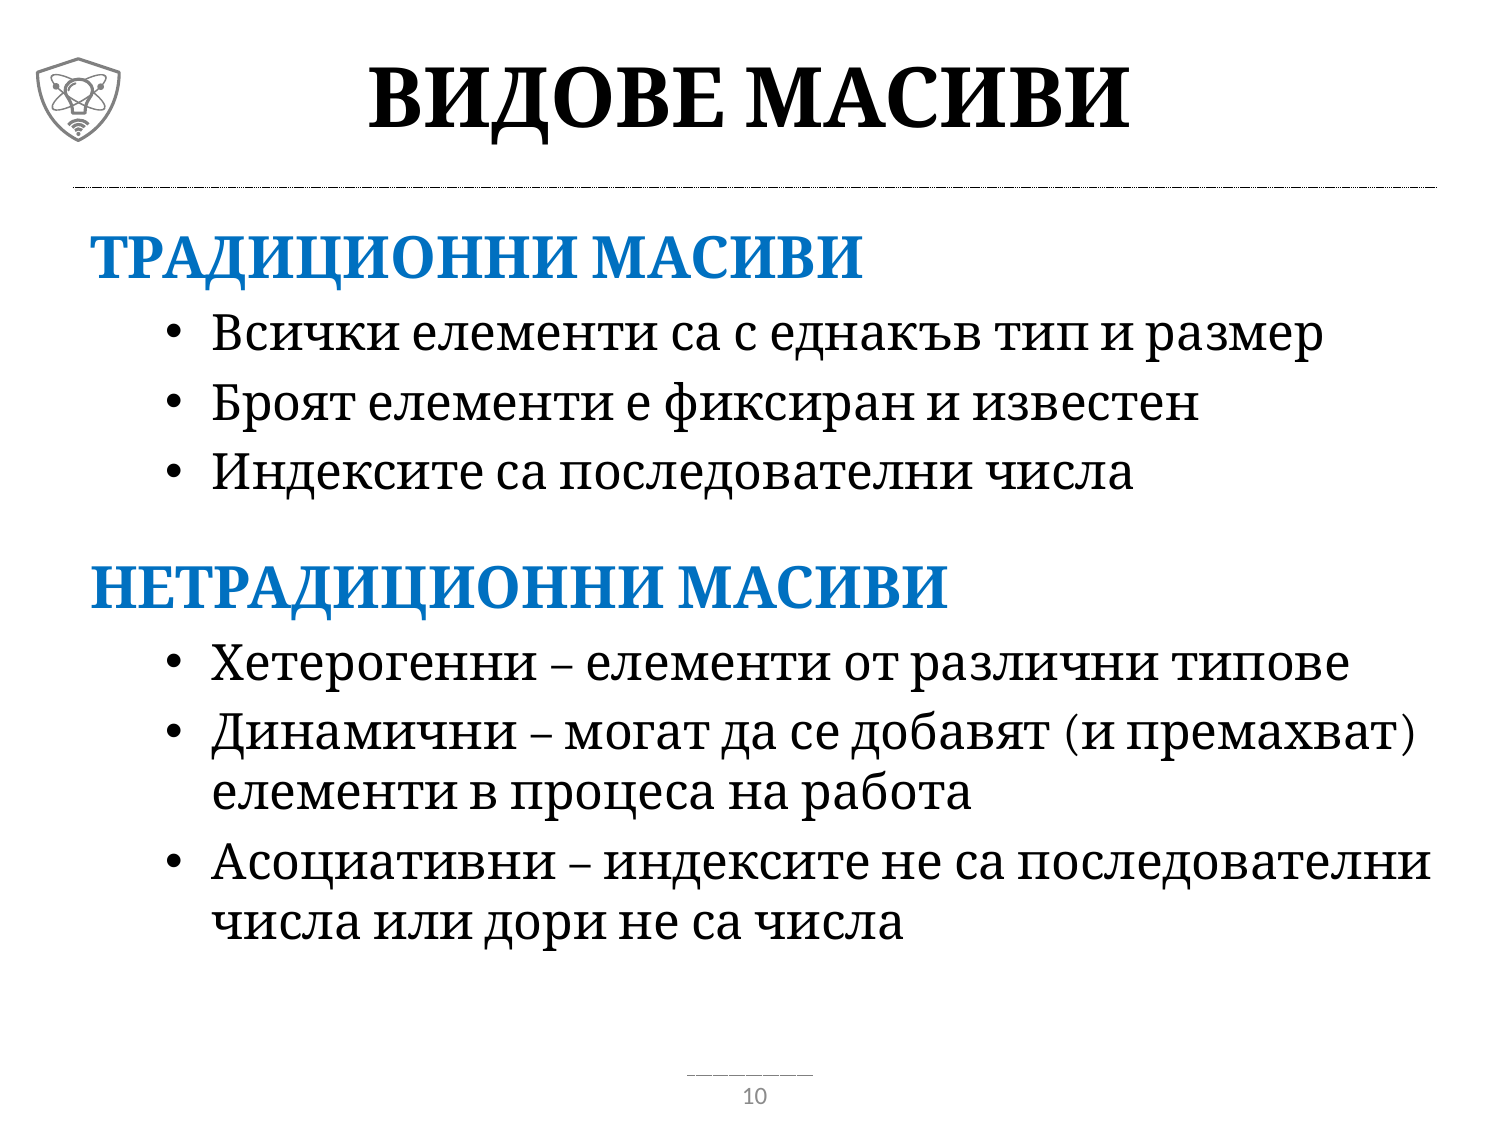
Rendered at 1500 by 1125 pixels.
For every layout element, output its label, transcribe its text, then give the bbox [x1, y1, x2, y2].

list Традиционни масиви Всички елементи са с еднакъв тип и размер Броят елементи е фиксиран и известен Индексите са последователни числа Нетрадиционни масиви Хетерогенни – елементи от различни типове Динамични – могат да се добавят (и премахват) елементи в процеса на работа Асоциативни – индексите не са последователни числа или дори не са числа [75, 212, 1450, 1063]
title Видове масиви [0, 0, 1500, 188]
slide_number 10 [579, 1065, 930, 1125]
